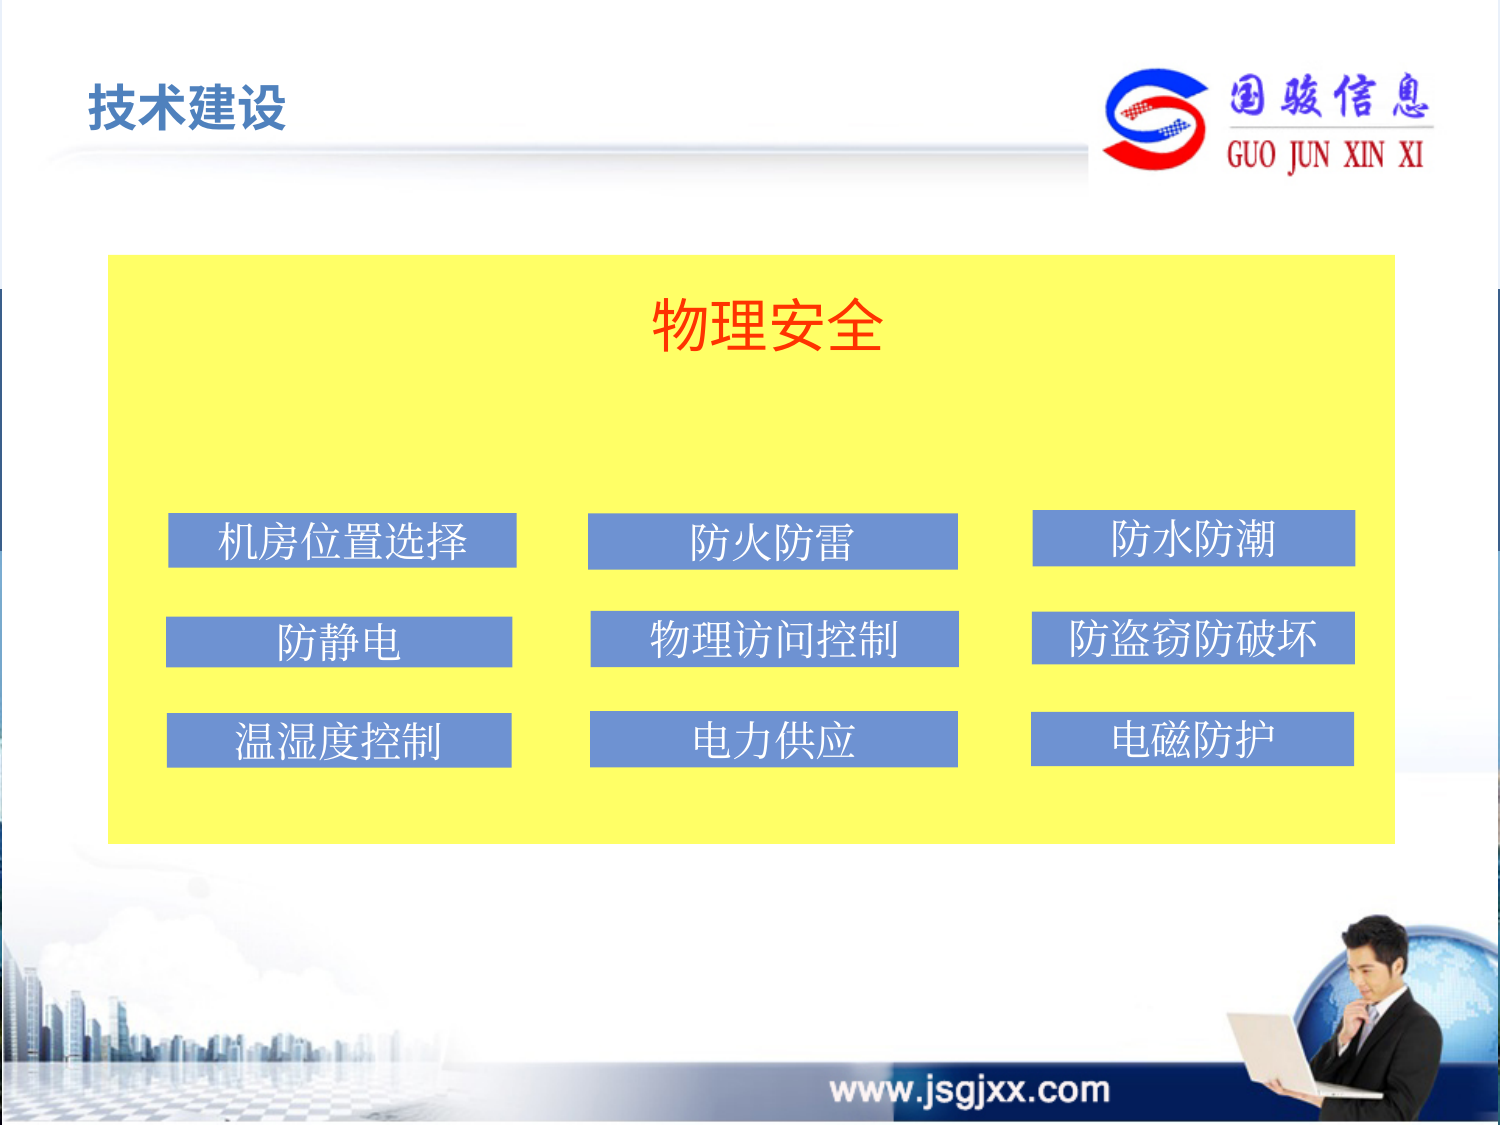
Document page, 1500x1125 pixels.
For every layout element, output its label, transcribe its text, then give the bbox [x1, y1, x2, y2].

text_box 防水防潮 [1032, 510, 1356, 567]
text_box 物理安全 [600, 281, 937, 367]
text_box [108, 254, 1395, 844]
text_box 防火防雷 [588, 513, 958, 570]
text_box 电磁防护 [1031, 711, 1355, 767]
text_box 防盗窃防破坏 [1031, 611, 1355, 665]
text_box 物理访问控制 [590, 610, 959, 668]
text_box 机房位置选择 [168, 513, 517, 568]
text_box 温湿度控制 [166, 713, 512, 768]
text_box 技术建设 [72, 62, 502, 145]
picture [0, 0, 1500, 1125]
text_box 电力供应 [590, 711, 958, 768]
text_box 防静电 [166, 616, 513, 668]
